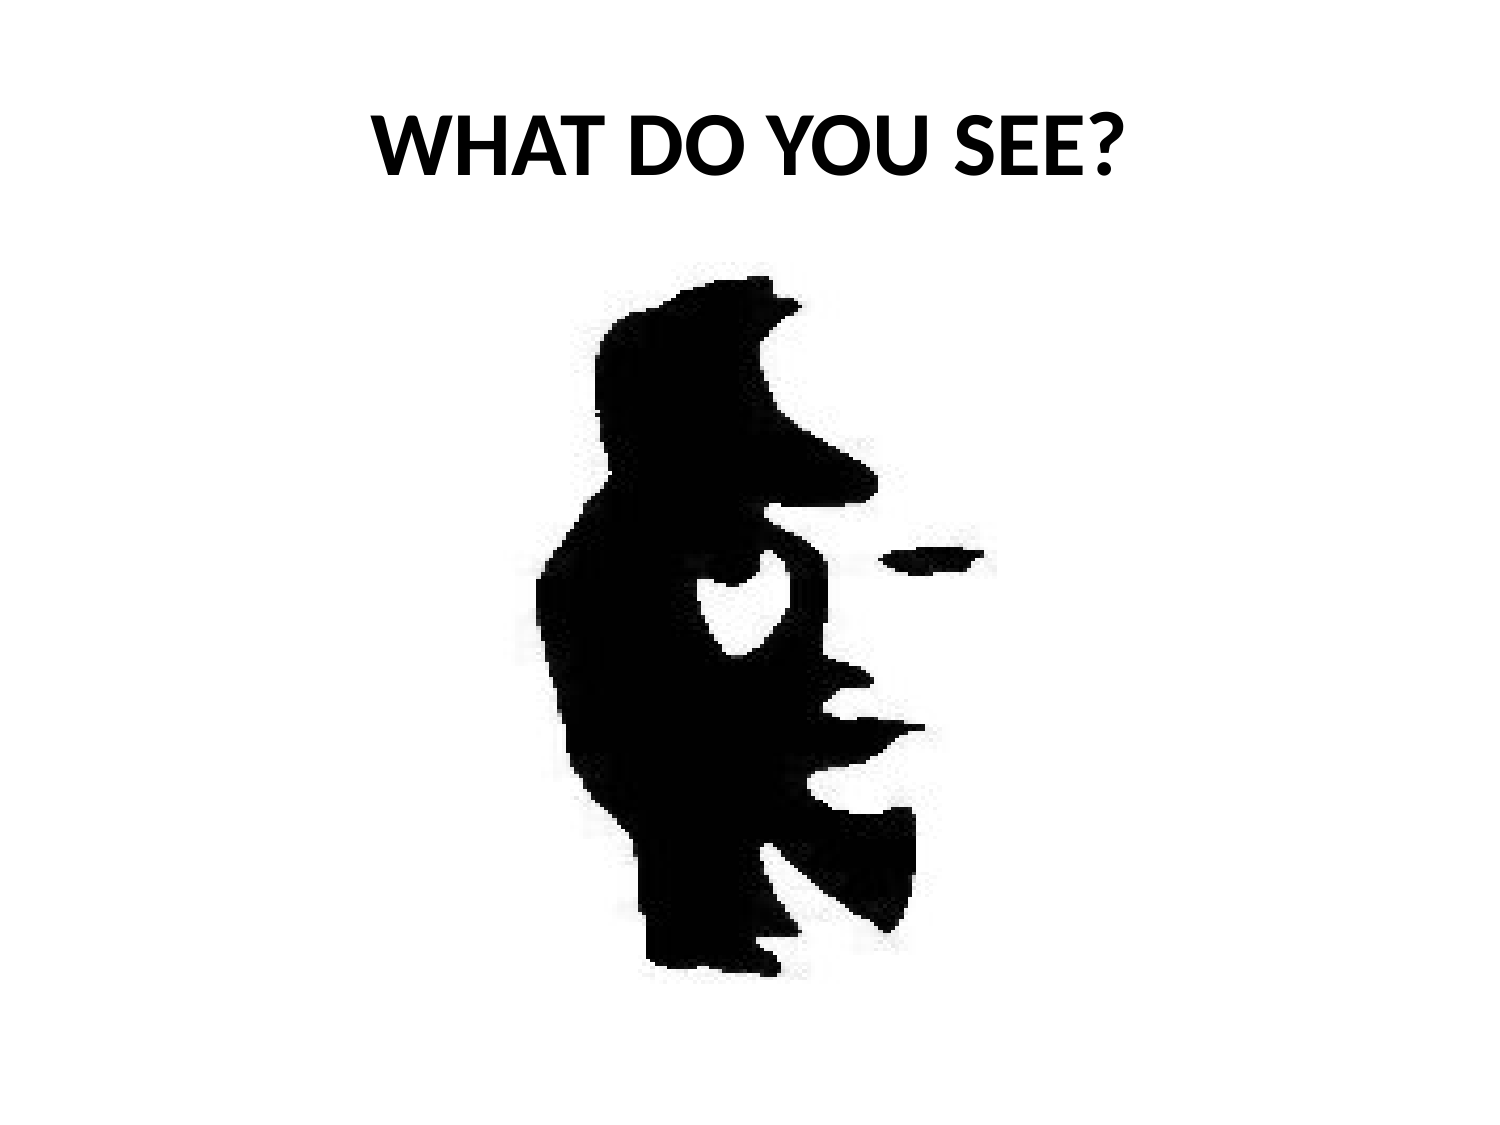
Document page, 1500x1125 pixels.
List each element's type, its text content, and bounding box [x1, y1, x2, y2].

title WHAT DO YOU SEE? [75, 45, 1425, 233]
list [503, 261, 997, 1006]
